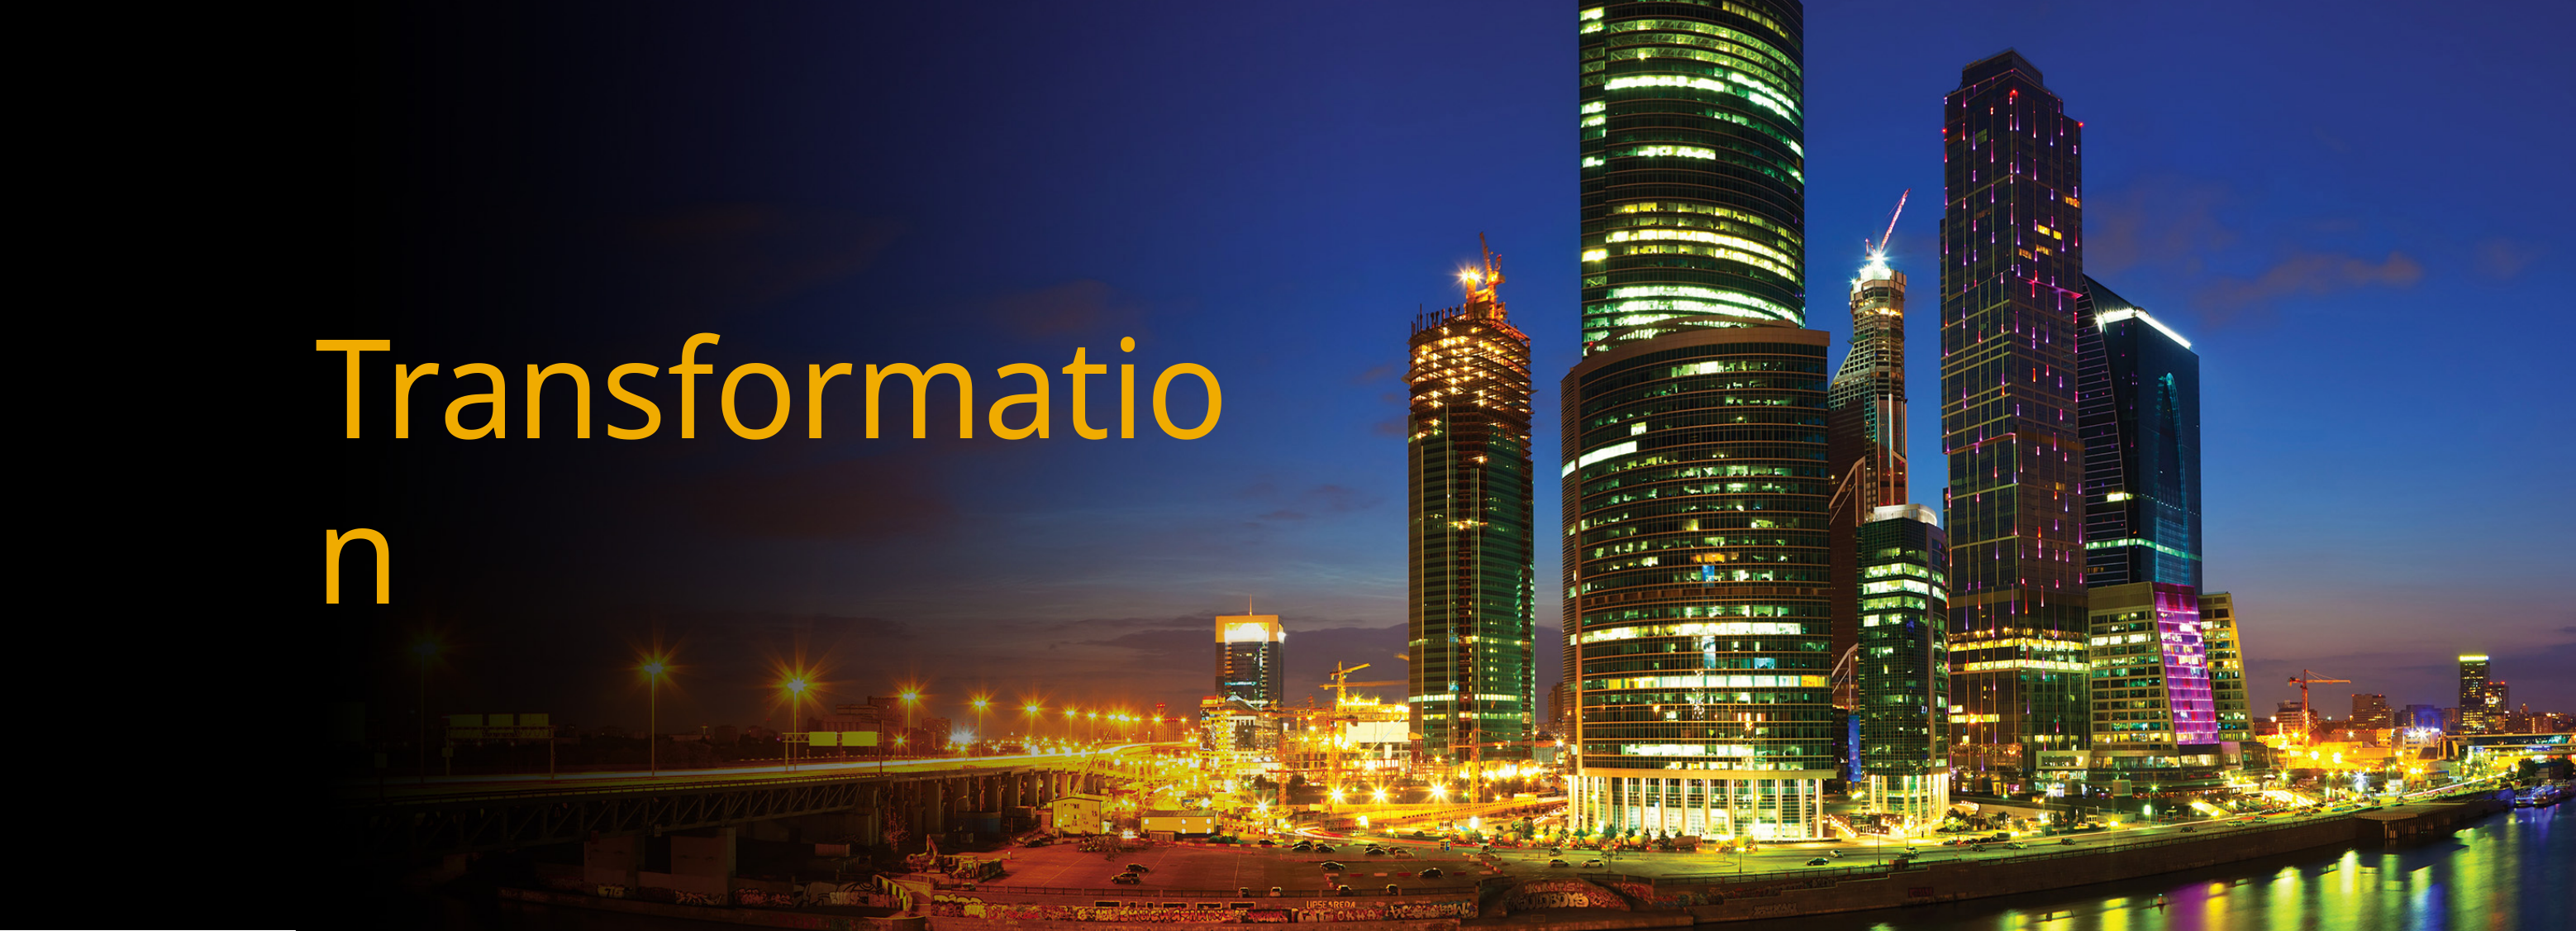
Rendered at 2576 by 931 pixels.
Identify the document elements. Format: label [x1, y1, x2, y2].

picture [295, 0, 2576, 931]
